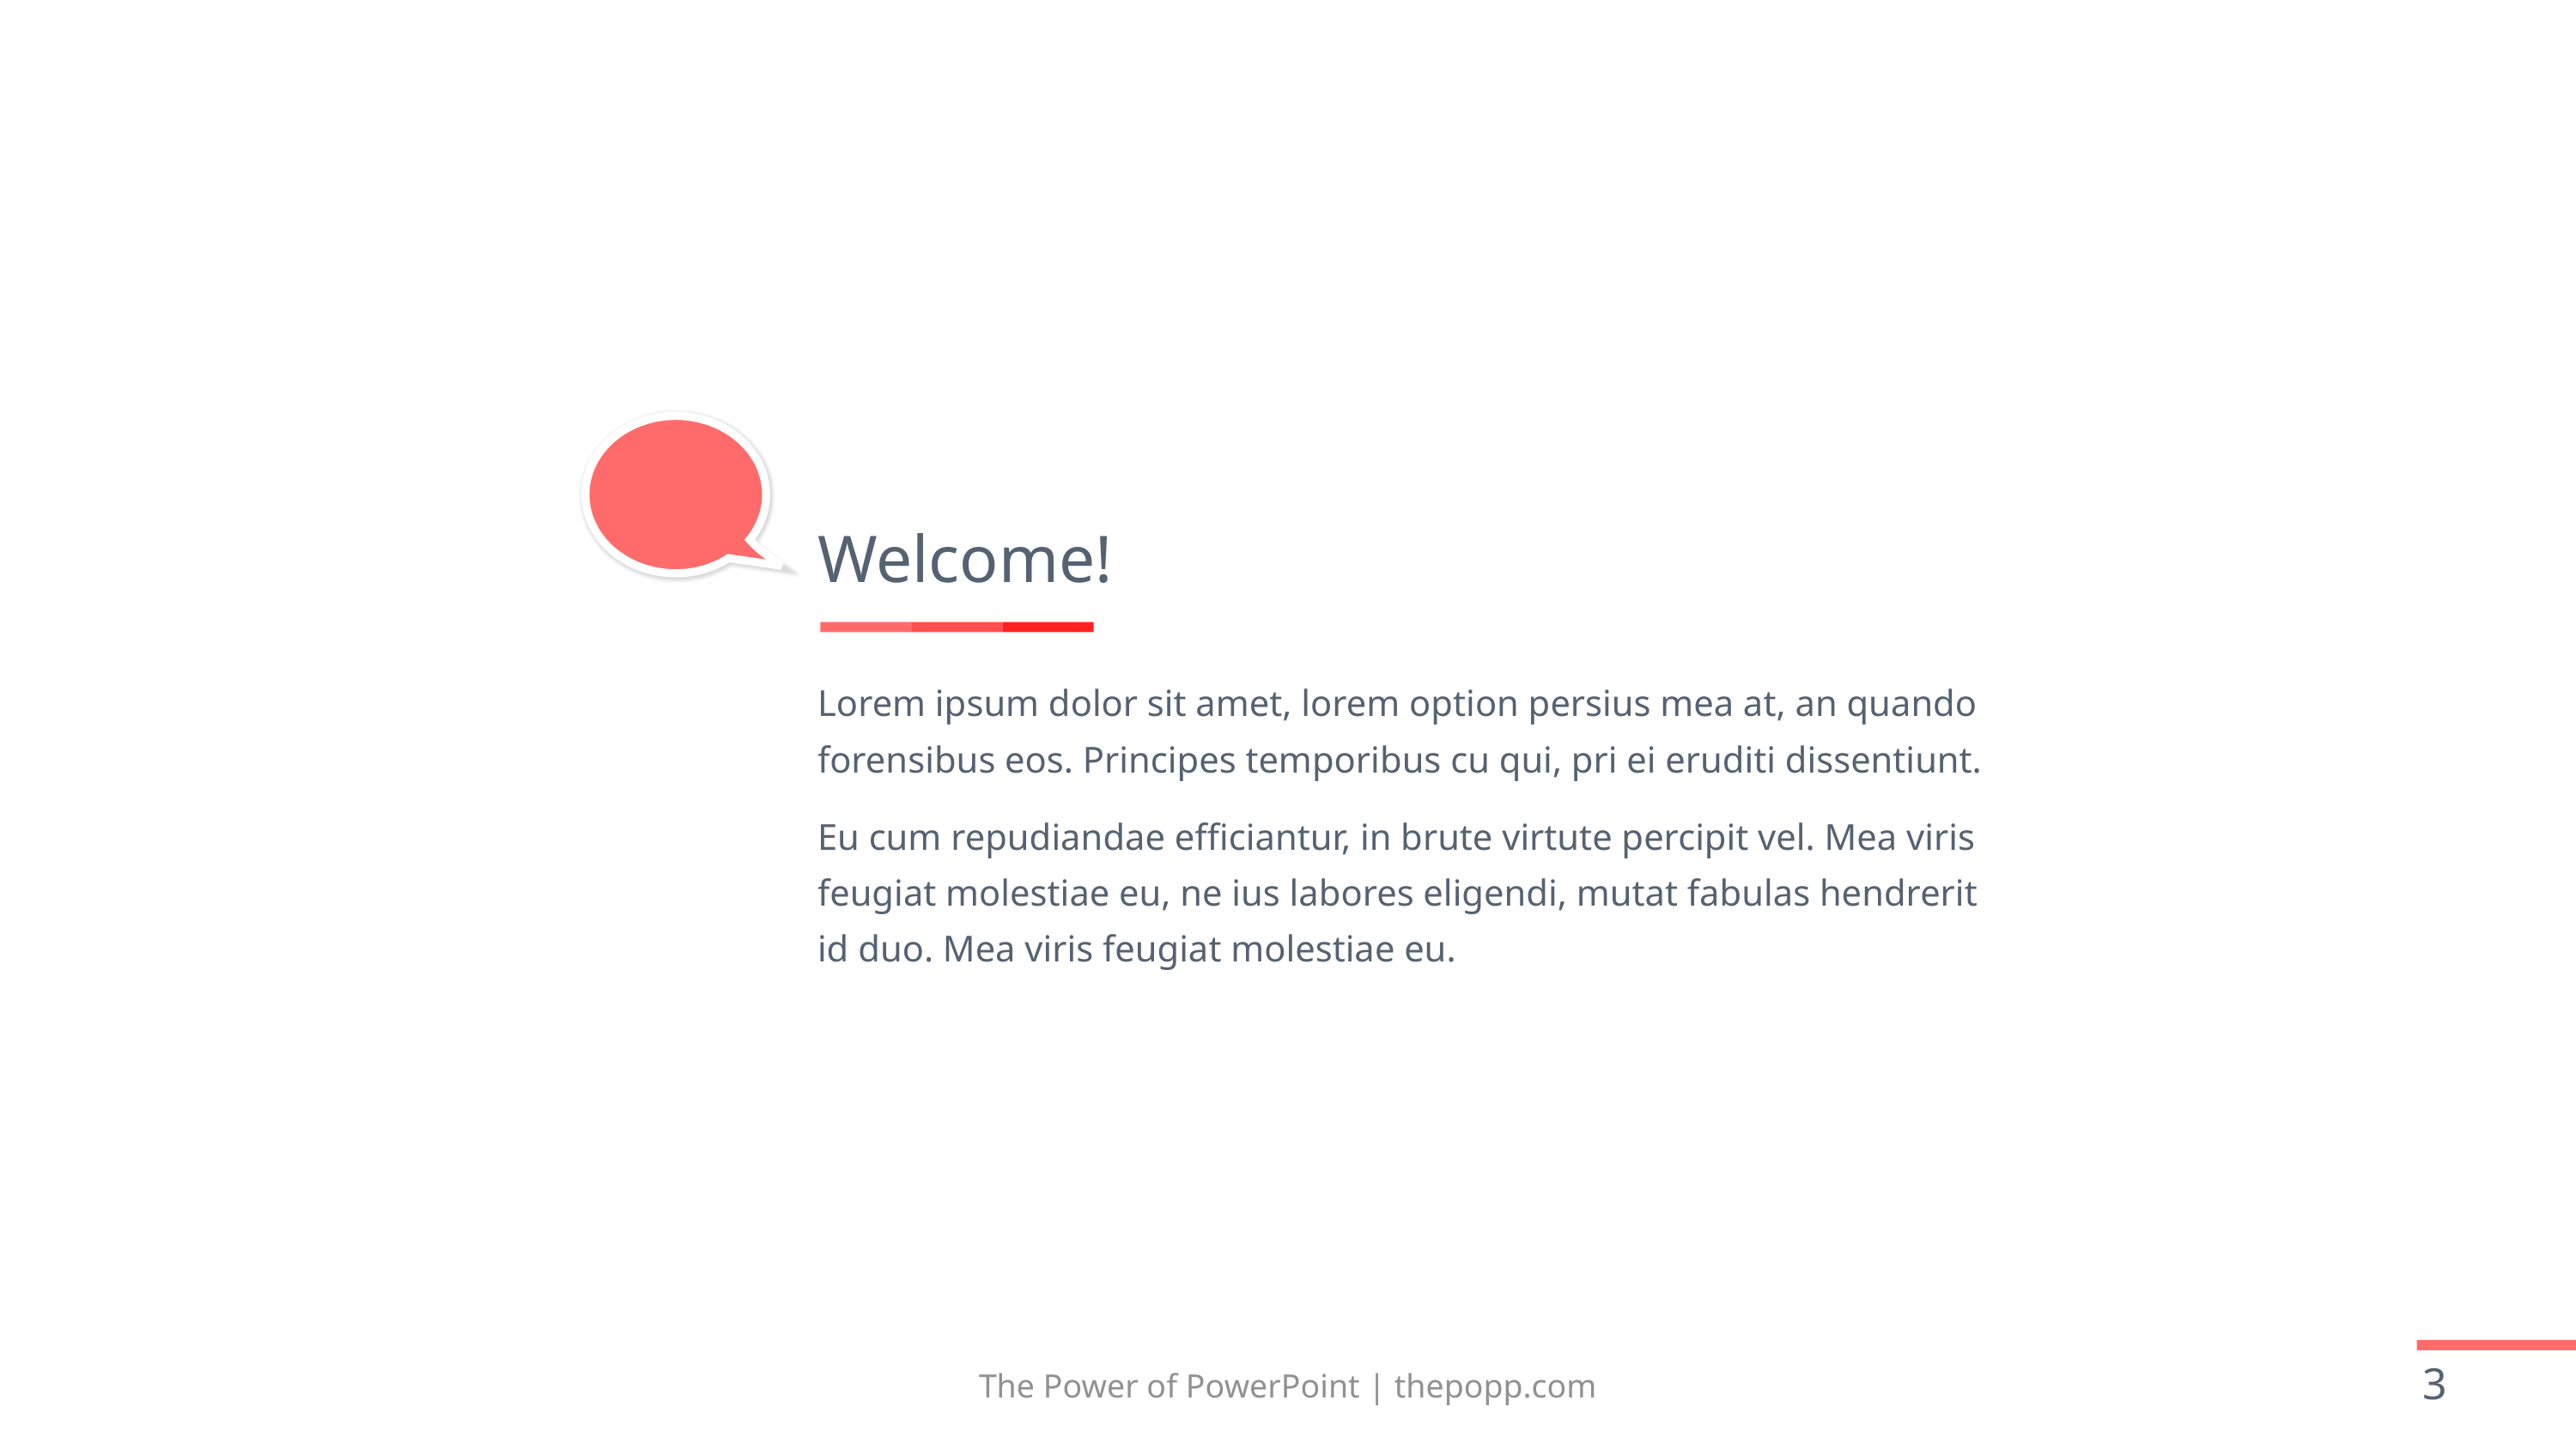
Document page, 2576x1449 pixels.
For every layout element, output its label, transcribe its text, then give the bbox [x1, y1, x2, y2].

footer The Power of PowerPoint | thepopp.com [853, 1349, 1723, 1427]
slide_number 3 [2409, 1351, 2576, 1421]
list Lorem ipsum dolor sit amet, lorem option persius mea at, an quando forensibus eos. Principes temporibus cu qui, pri ei eruditi dissentiunt. Eu cum repudiandae efficiantur, in brute virtute percipit vel. Mea viris feugiat molestiae eu, ne ius labores eligendi, mutat fabulas hendrerit id duo. Mea viris feugiat molestiae eu. [805, 661, 2008, 995]
list Welcome! [805, 504, 2008, 609]
